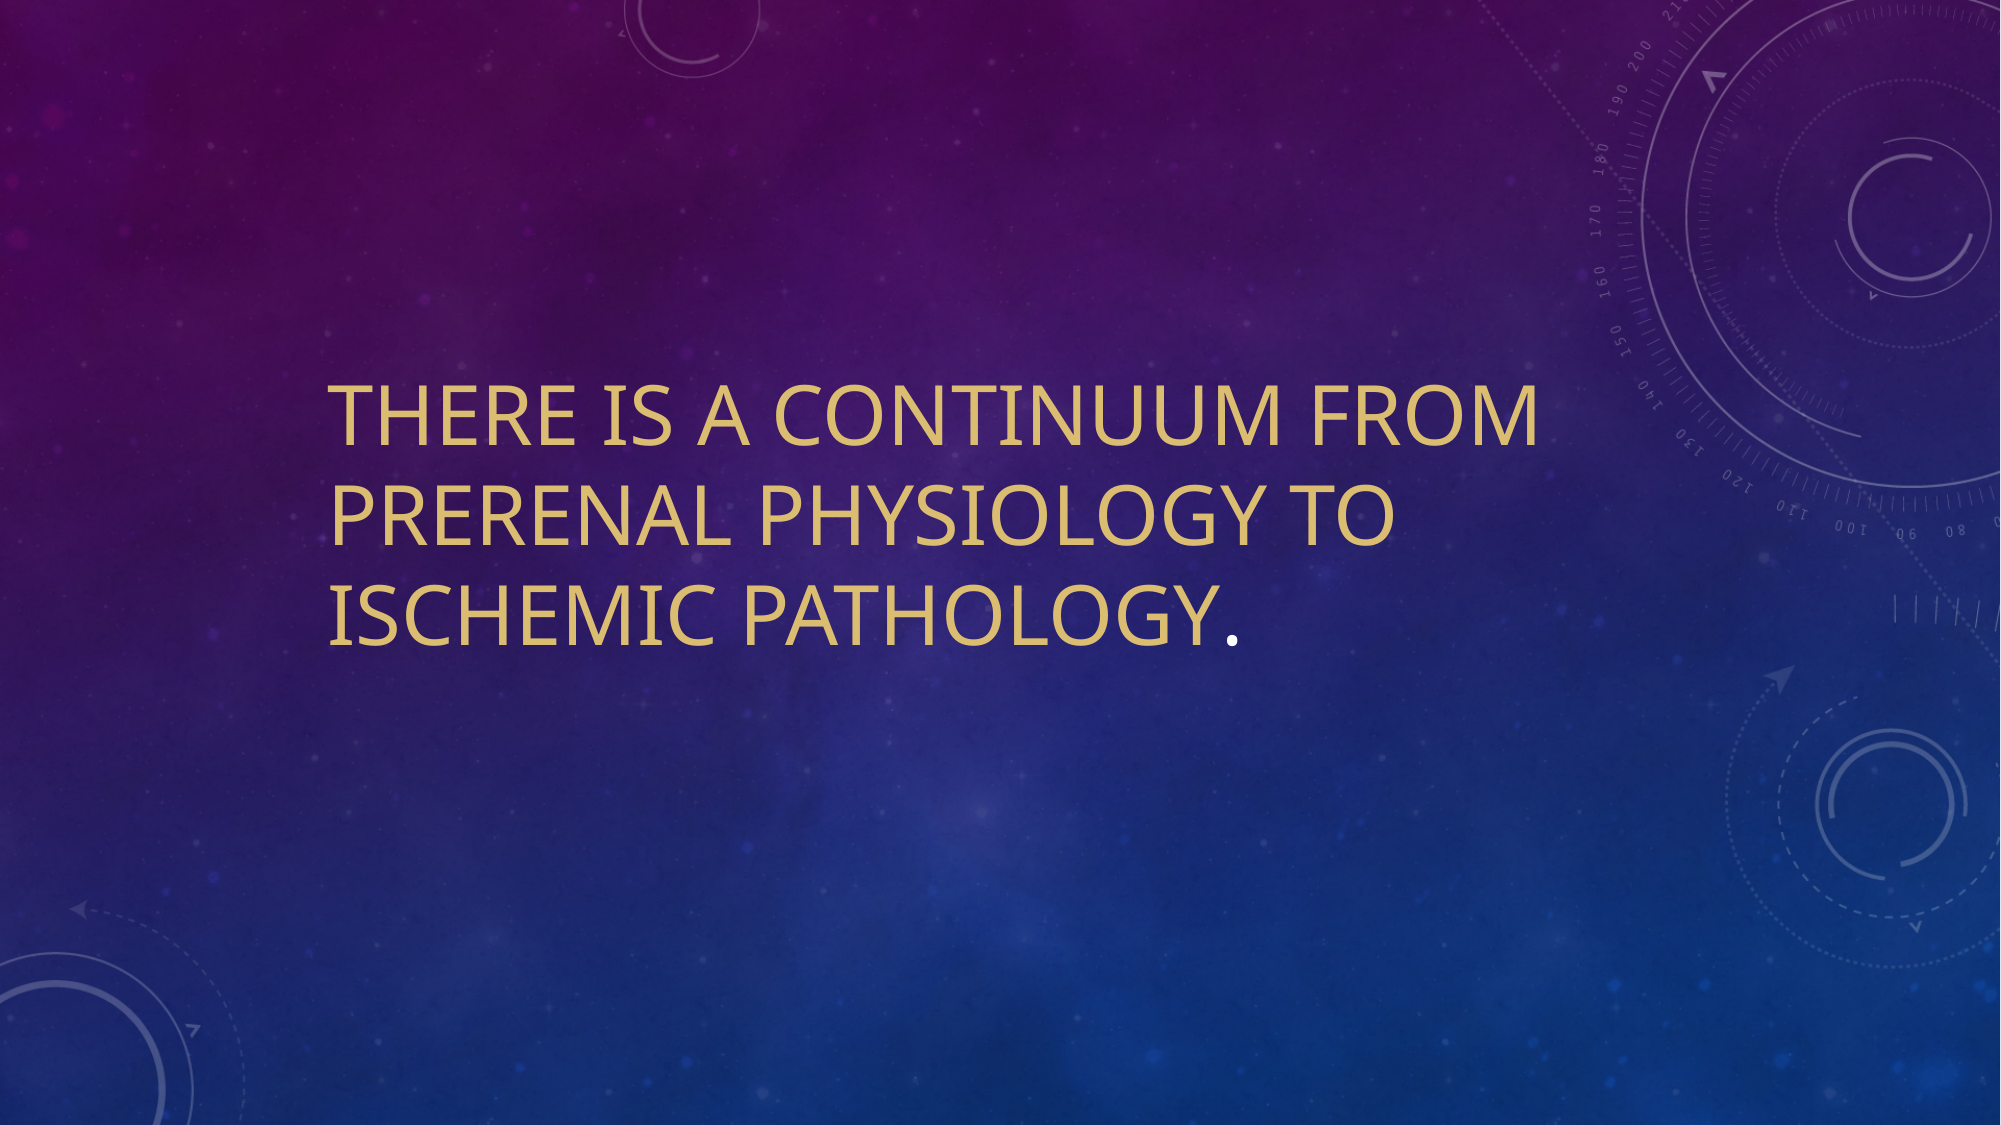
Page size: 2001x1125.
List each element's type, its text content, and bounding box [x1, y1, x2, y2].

title There is a continuum from prerenal physiology to ischemic pathology. [312, 350, 1663, 675]
picture [0, 0, 2001, 1125]
